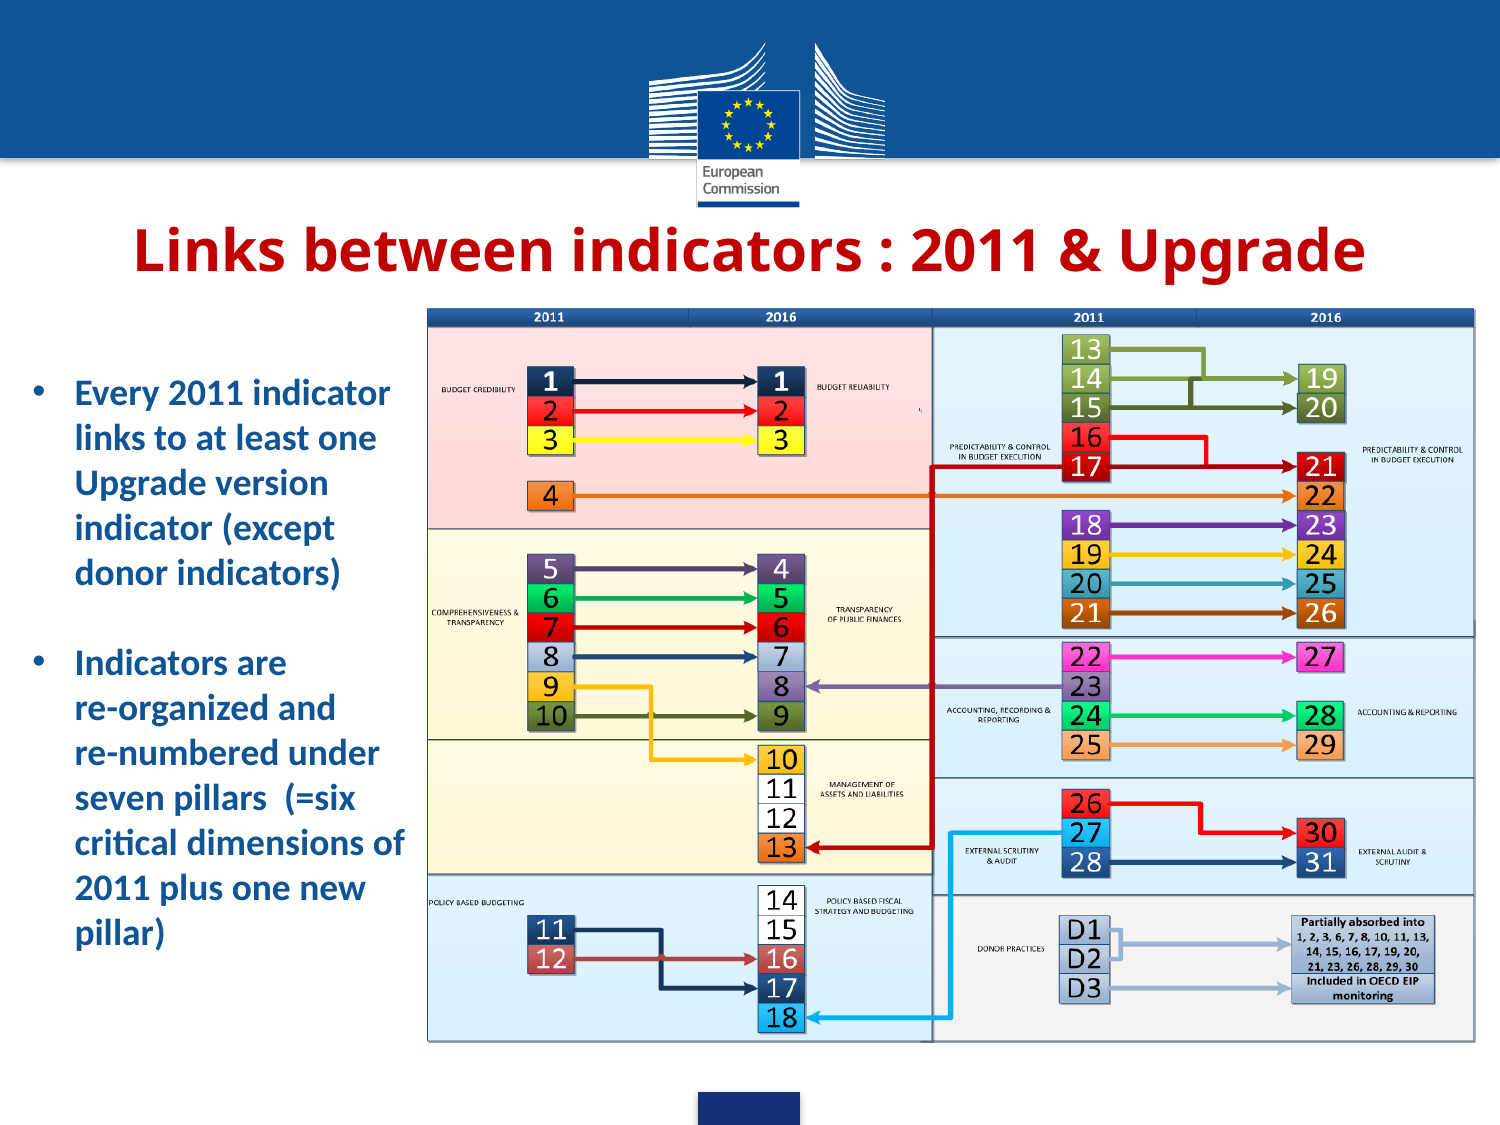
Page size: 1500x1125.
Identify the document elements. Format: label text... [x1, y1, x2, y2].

title Links between indicators : 2011 & Upgrade [0, 196, 1500, 291]
text_box Every 2011 indicator links to at least one Upgrade version indicator (except donor indicators) Indicators are re-organized and re-numbered under seven pillars (=six critical dimensions of 2011 plus one new pillar) [17, 338, 413, 961]
picture [649, 42, 885, 196]
picture [418, 303, 1483, 1048]
